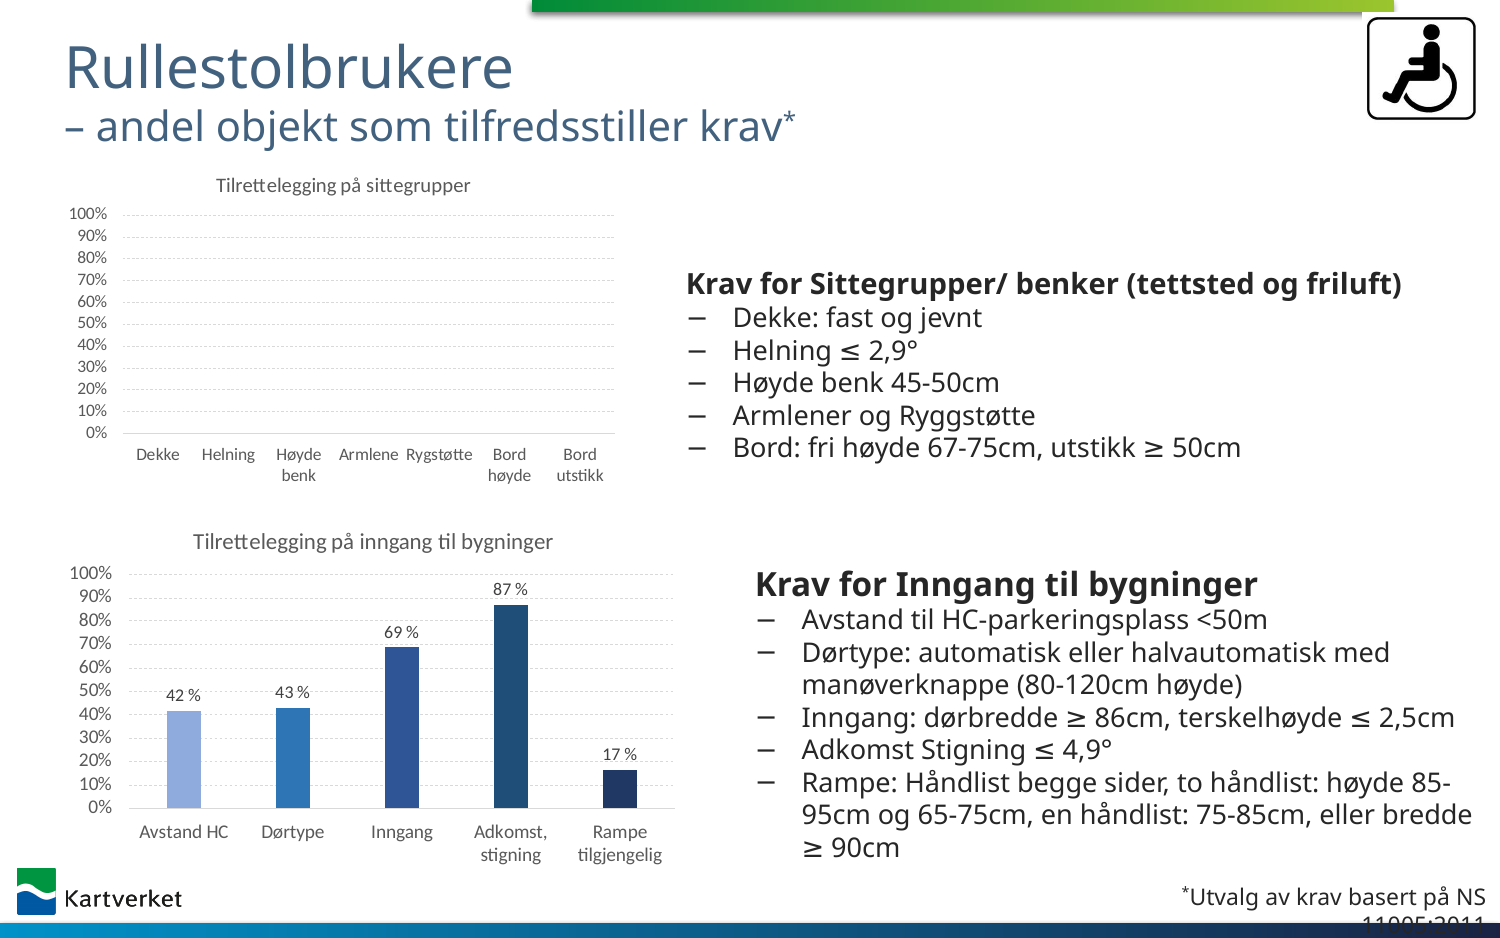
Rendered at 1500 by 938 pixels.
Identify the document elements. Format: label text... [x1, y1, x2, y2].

picture [62, 520, 685, 874]
text_box Rullestolbrukere – andel objekt som tilfredsstiller krav* [49, 25, 1431, 158]
picture [62, 166, 625, 492]
picture [1362, 12, 1481, 126]
text_box Krav for Inngang til bygninger Avstand til HC-parkeringsplass <50m Dørtype: automatisk eller halvautomatisk med manøverknappe (80-120cm høyde) Inngang: dørbredde ≥ 86cm, terskelhøyde ≤ 2,5cm Adkomst Stigning ≤ 4,9° Rampe: Håndlist begge sider, to håndlist: høyde 85-95cm og 65-75cm, en håndlist: 75-85cm, eller bredde ≥ 90cm [740, 555, 1491, 870]
text_box Krav for Sittegrupper/ benker (tettsted og friluft) Dekke: fast og jevnt Helning ≤ 2,9° Høyde benk 45-50cm Armlener og Ryggstøtte Bord: fri høyde 67-75cm, utstikk ≥ 50cm [670, 258, 1418, 471]
text_box *Utvalg av krav basert på NS 11005:2011 [1068, 873, 1500, 938]
